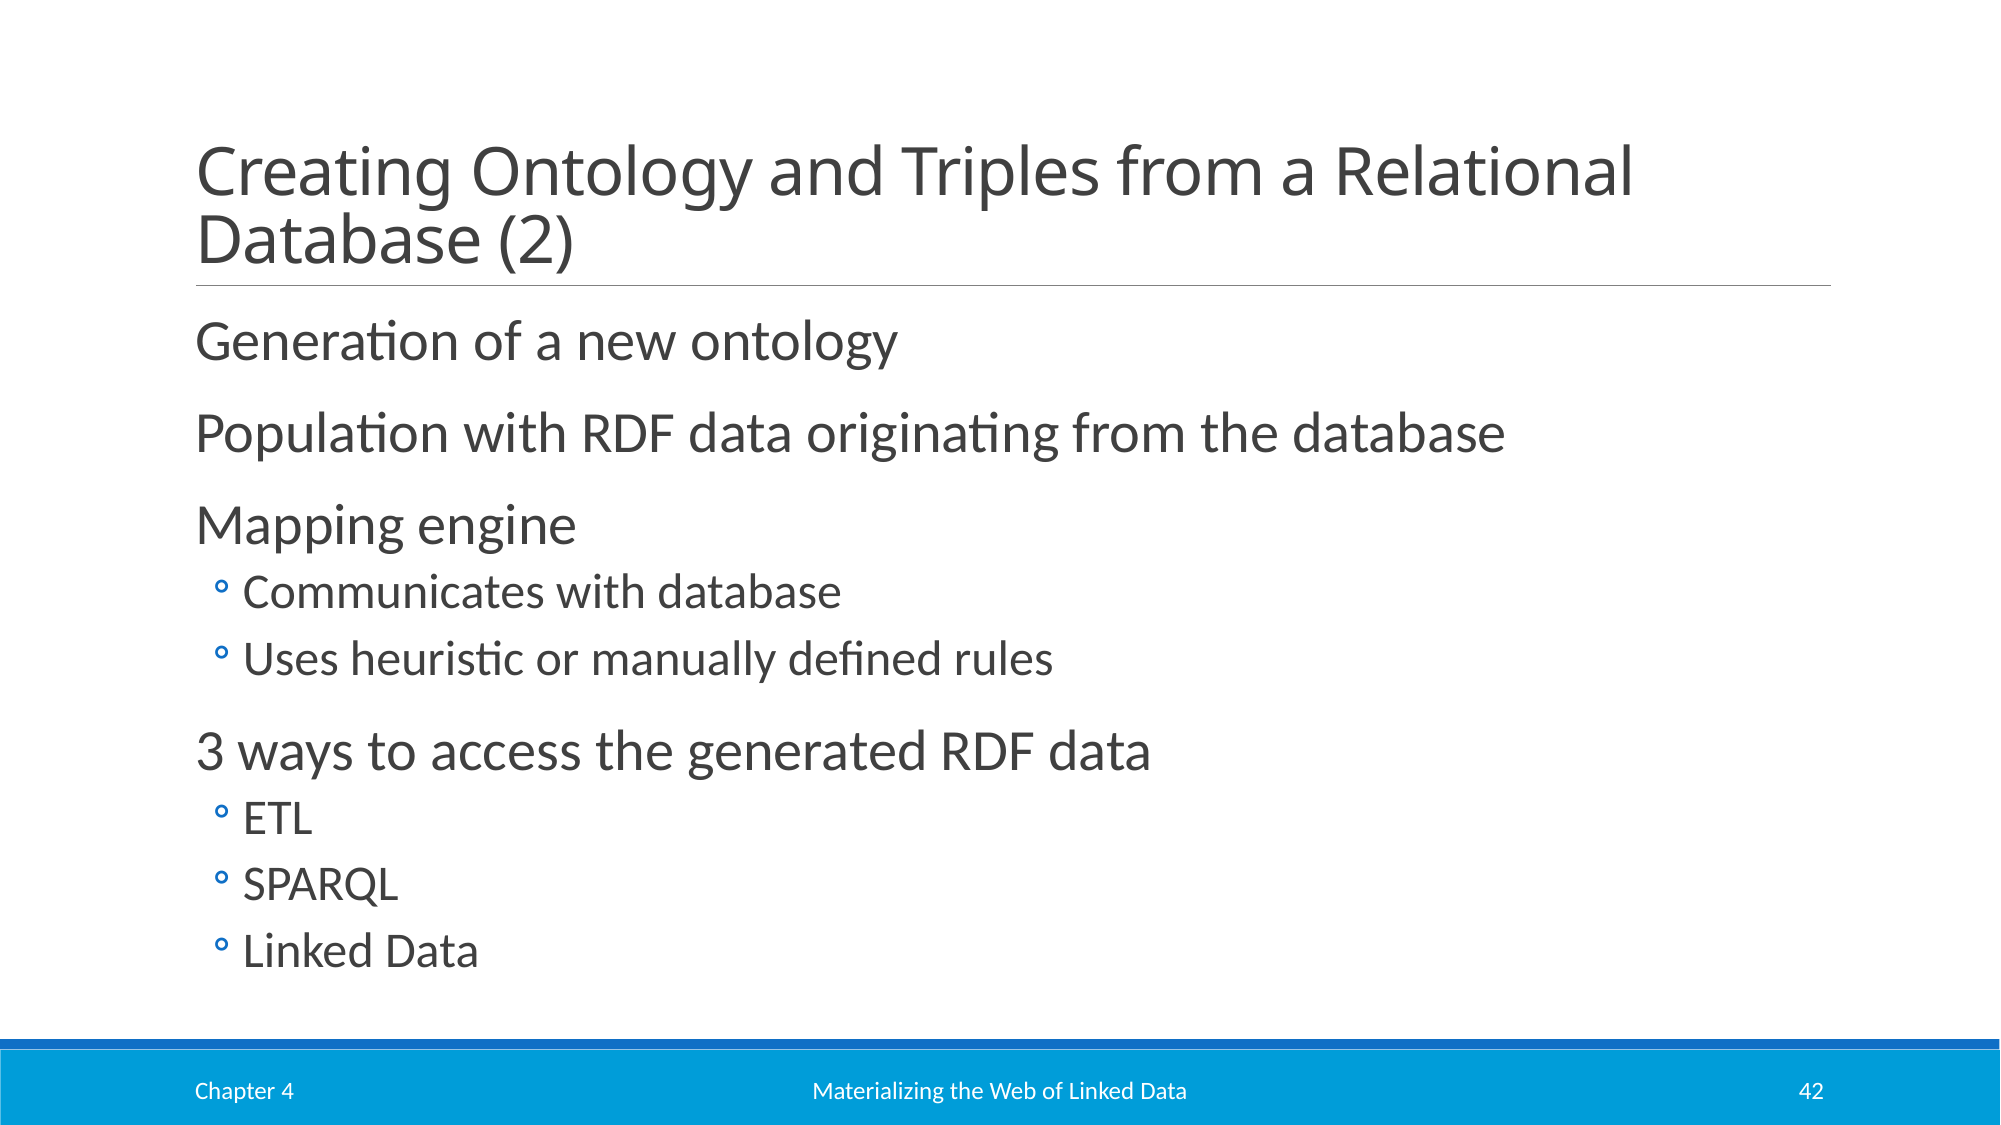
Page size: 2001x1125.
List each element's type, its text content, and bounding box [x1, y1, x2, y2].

list Generation of a new ontology Population with RDF data originating from the database Mapping engine Communicates with database Uses heuristic or manually defined rules 3 ways to access the generated RDF data ETL SPARQL Linked Data [180, 302, 1830, 963]
slide_number 42 [1624, 1059, 1840, 1120]
footer Materializing the Web of Linked Data [604, 1059, 1396, 1120]
slide_number Chapter 4 [180, 1059, 586, 1120]
title Creating Ontology and Triples from a Relational Database (2) [180, 47, 1830, 285]
